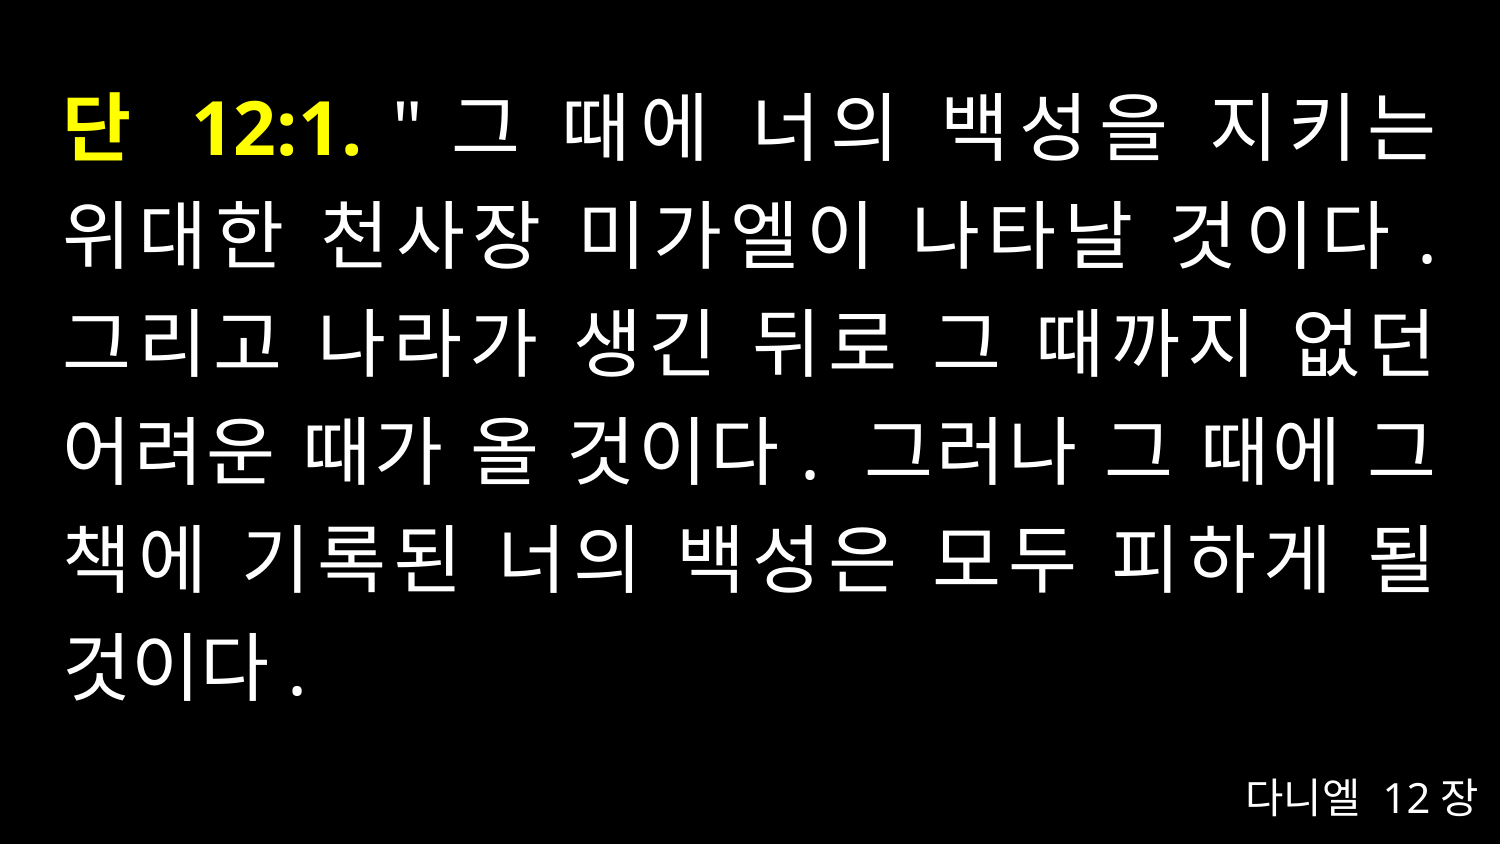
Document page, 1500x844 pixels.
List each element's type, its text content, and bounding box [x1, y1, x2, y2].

title 단 12:1. "그 때에 너의 백성을 지키는 위대한 천사장 미가엘이 나타날 것이다. 그리고 나라가 생긴 뒤로 그 때까지 없던 어려운 때가 올 것이다. 그러나 그 때에 그 책에 기록된 너의 백성은 모두 피하게 될 것이다. [0, 0, 1500, 844]
subtitle 다니엘 12장 [916, 770, 1500, 844]
